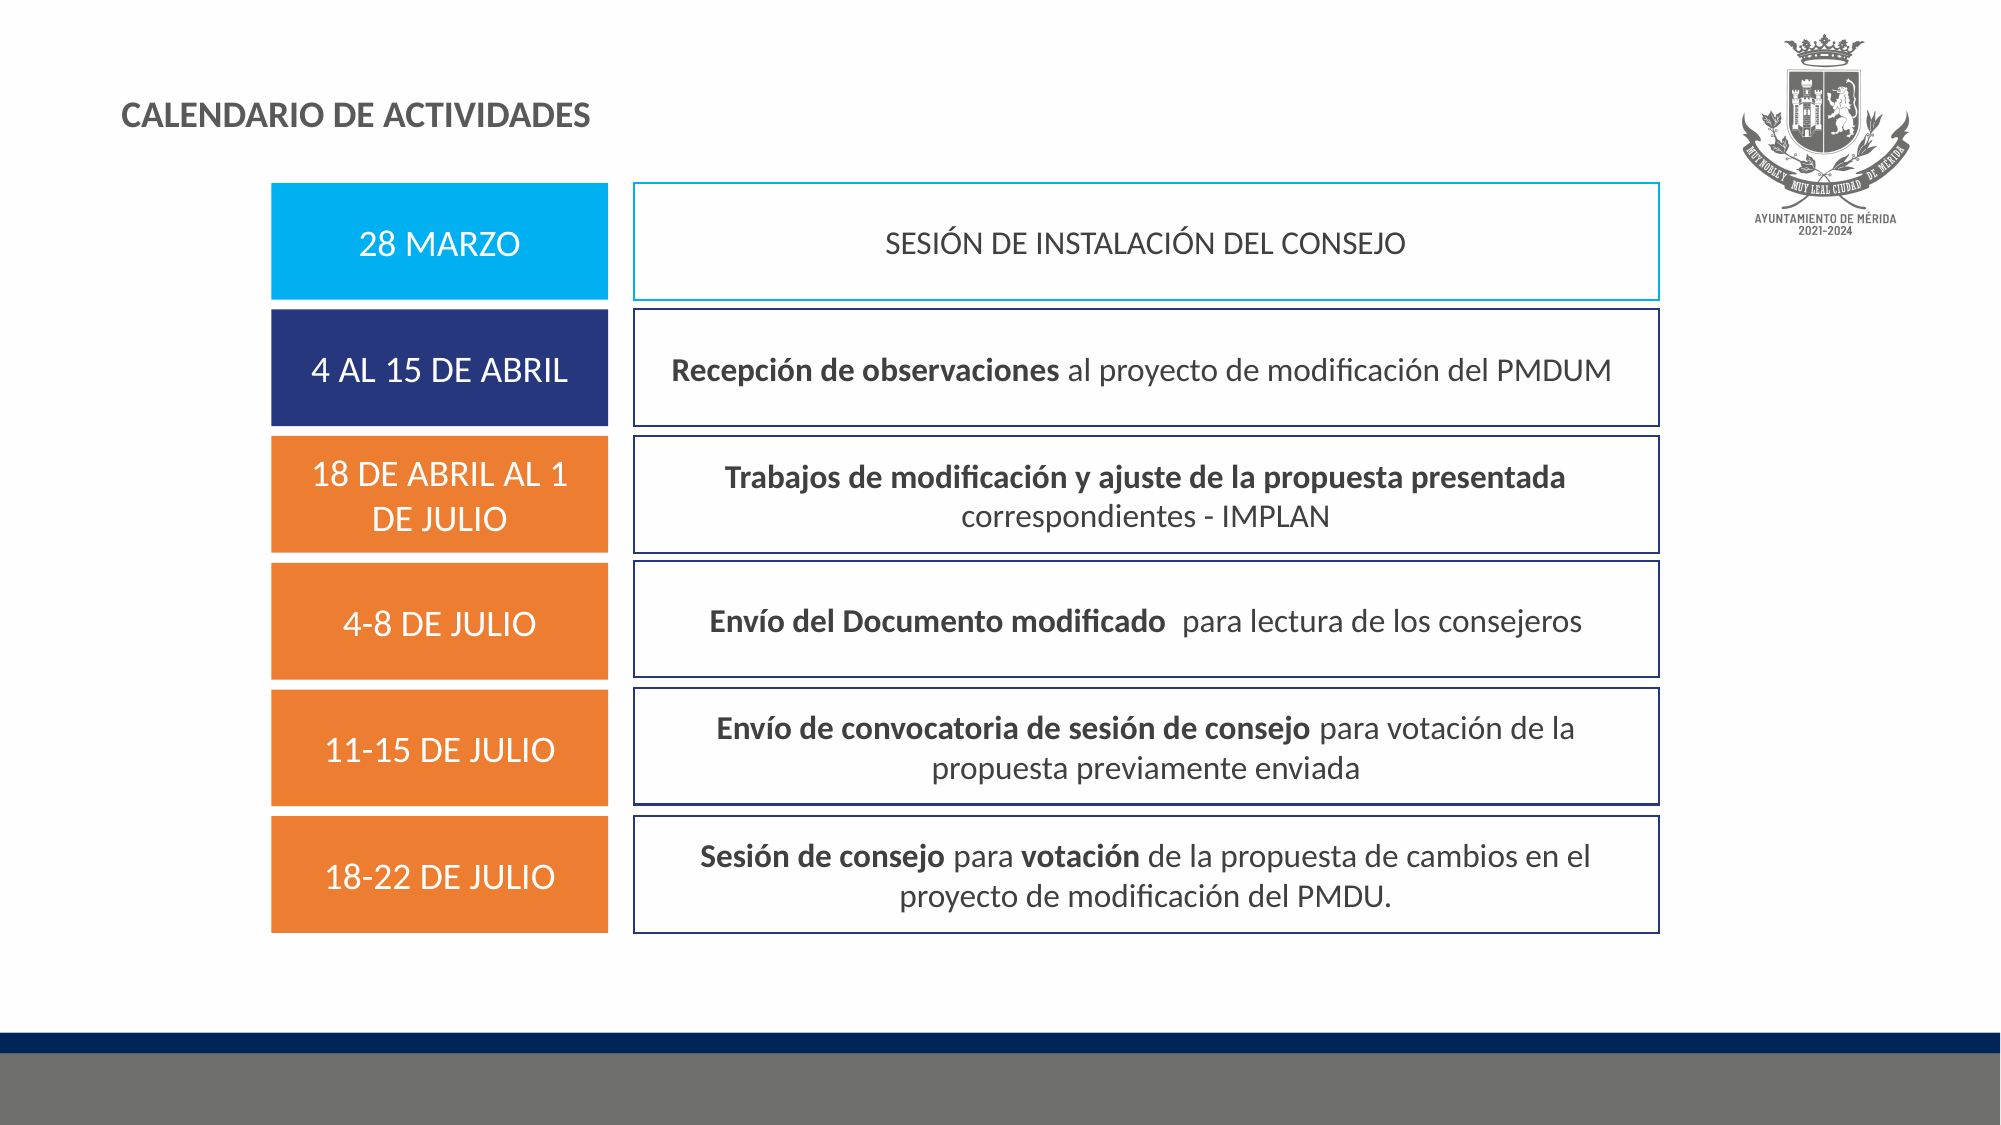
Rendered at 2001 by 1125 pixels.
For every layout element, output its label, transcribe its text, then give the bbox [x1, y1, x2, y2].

text_box 4-8 DE JULIO [270, 562, 609, 681]
text_box 18-22 DE JULIO [270, 815, 609, 934]
text_box 28 MARZO [270, 182, 609, 301]
picture [0, 0, 2001, 1125]
text_box Envío del Documento modificado para lectura de los consejeros [633, 560, 1660, 678]
text_box SESIÓN DE INSTALACIÓN DEL CONSEJO [633, 182, 1660, 301]
text_box CALENDARIO DE ACTIVIDADES [106, 82, 607, 143]
text_box 11-15 DE JULIO [270, 688, 609, 807]
text_box Recepción de observaciones al proyecto de modificación del PMDUM [633, 308, 1660, 427]
text_box 4 AL 15 DE ABRIL [270, 308, 609, 427]
text_box Sesión de consejo para votación de la propuesta de cambios en el proyecto de modificación del PMDU. [633, 815, 1660, 934]
text_box Trabajos de modificación y ajuste de la propuesta presentada correspondientes - IMPLAN [633, 435, 1660, 554]
text_box Envío de convocatoria de sesión de consejo para votación de la propuesta previamente enviada [633, 687, 1660, 806]
text_box 18 DE ABRIL AL 1 DE JULIO [270, 435, 609, 554]
